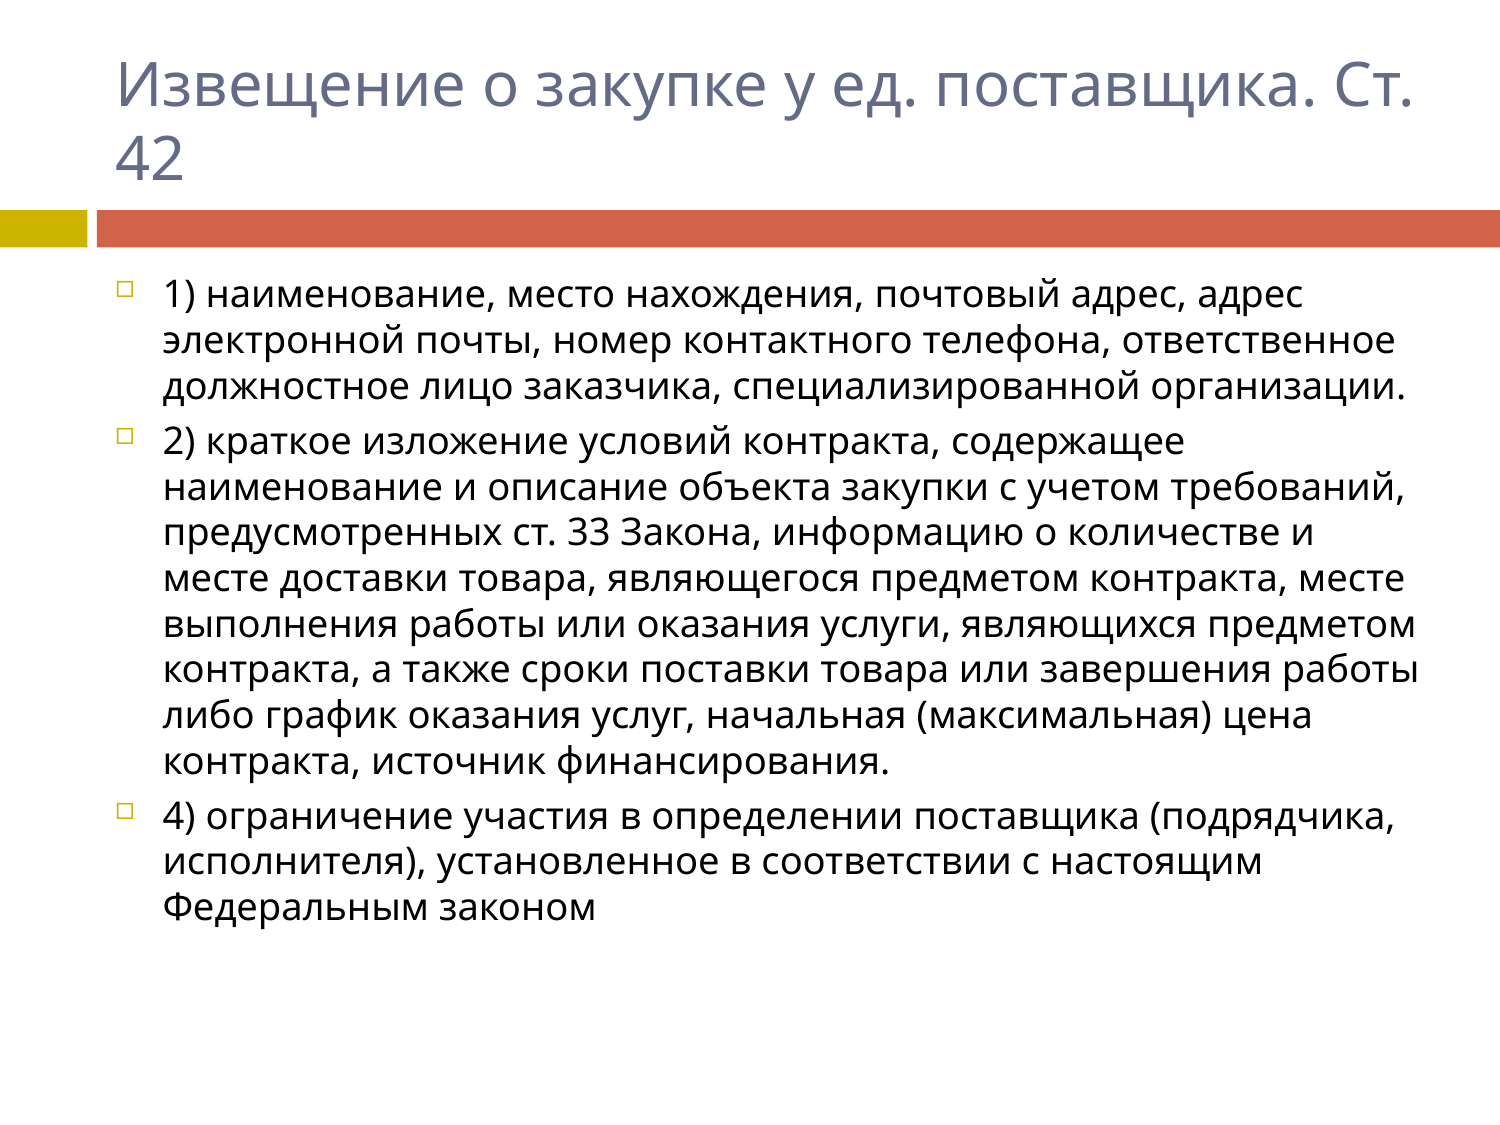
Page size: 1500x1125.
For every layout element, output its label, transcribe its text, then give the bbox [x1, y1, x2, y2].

list 1) наименование, место нахождения, почтовый адрес, адрес электронной почты, номер контактного телефона, ответственное должностное лицо заказчика, специализированной организации. 2) краткое изложение условий контракта, содержащее наименование и описание объекта закупки с учетом требований, предусмотренных ст. 33 Закона, информацию о количестве и месте доставки товара, являющегося предметом контракта, месте выполнения работы или оказания услуги, являющихся предметом контракта, а также сроки поставки товара или завершения работы либо график оказания услуг, начальная (максимальная) цена контракта, источник финансирования. 4) ограничение участия в определении поставщика (подрядчика, исполнителя), установленное в соответствии с настоящим Федеральным законом [100, 262, 1438, 1000]
title Извещение о закупке у ед. поставщика. Ст. 42 [100, 37, 1438, 200]
